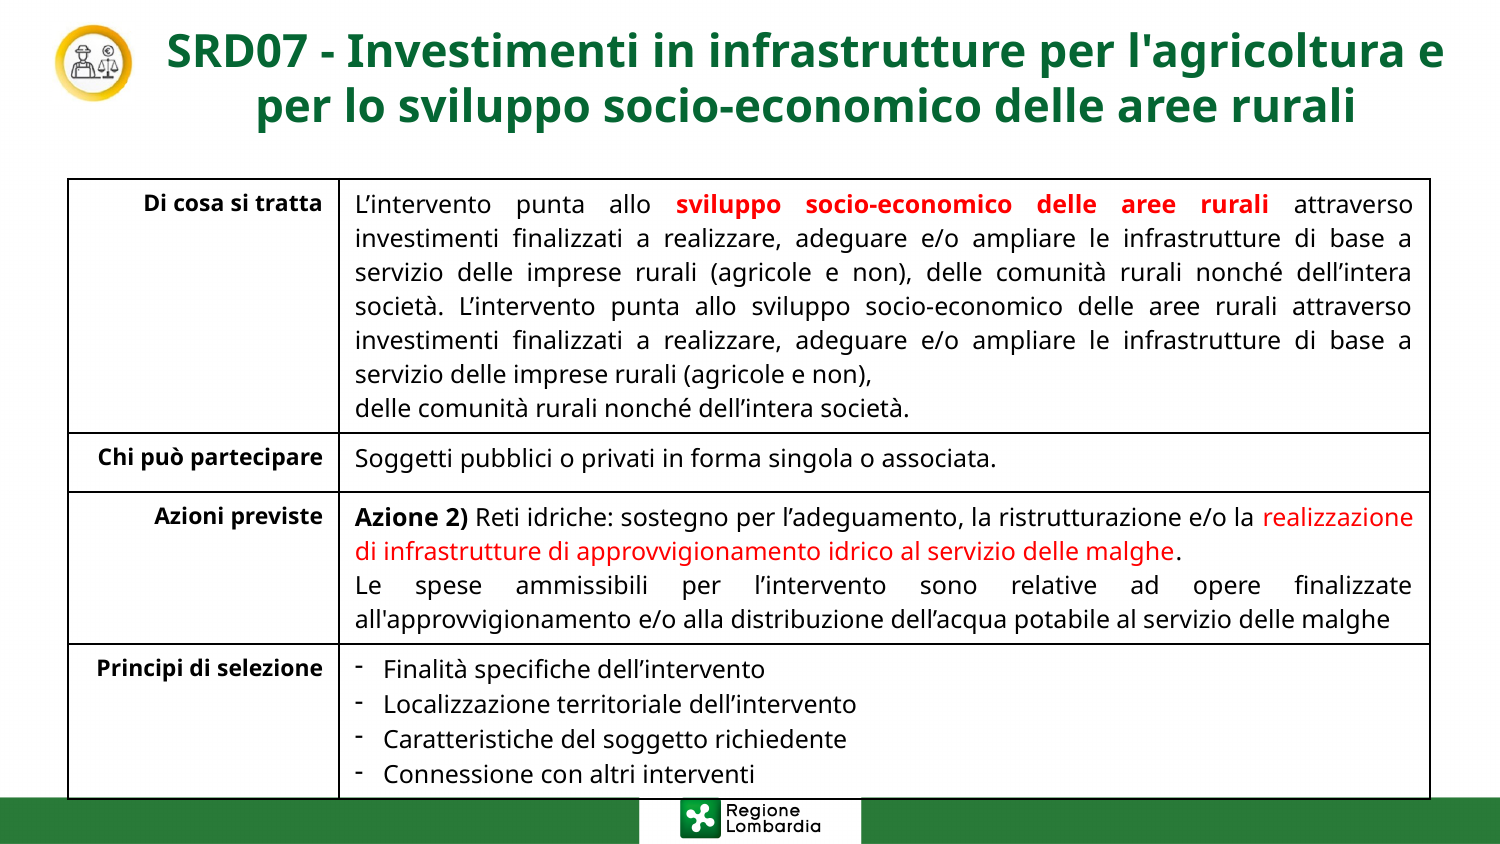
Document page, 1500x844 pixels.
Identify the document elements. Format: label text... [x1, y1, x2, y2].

table_cell Azioni previste [69, 493, 338, 643]
table_header Di cosa si tratta [69, 180, 338, 432]
text_box SRD07 - Investimenti in infrastrutture per l'agricoltura e per lo sviluppo socio-economico delle aree rurali [112, 22, 1500, 131]
table_cell Chi può partecipare [69, 434, 338, 491]
table_cell Principi di selezione [69, 645, 338, 798]
table_cell Finalità specifiche dell’intervento Localizzazione territoriale dell’intervento Caratteristiche del soggetto richiedente Connessione con altri interventi [340, 645, 1429, 798]
table_header L’intervento punta allo sviluppo socio-economico delle aree rurali attraverso investimenti finalizzati a realizzare, adeguare e/o ampliare le infrastrutture di base a servizio delle imprese rurali (agricole e non), delle comunità rurali nonché dell’intera società. L’intervento punta allo sviluppo socio-economico delle aree rurali attraverso investimenti finalizzati a realizzare, adeguare e/o ampliare le infrastrutture di base a servizio delle imprese rurali (agricole e non), delle comunità rurali nonché dell’intera società. [340, 180, 1429, 432]
table_cell Soggetti pubblici o privati in forma singola o associata. [340, 434, 1429, 491]
picture [0, 0, 1500, 844]
table_cell Azione 2) Reti idriche: sostegno per l’adeguamento, la ristrutturazione e/o la realizzazione di infrastrutture di approvvigionamento idrico al servizio delle malghe. Le spese ammissibili per l’intervento sono relative ad opere finalizzate all'approvvigionamento e/o alla distribuzione dell’acqua potabile al servizio delle malghe [340, 493, 1429, 643]
